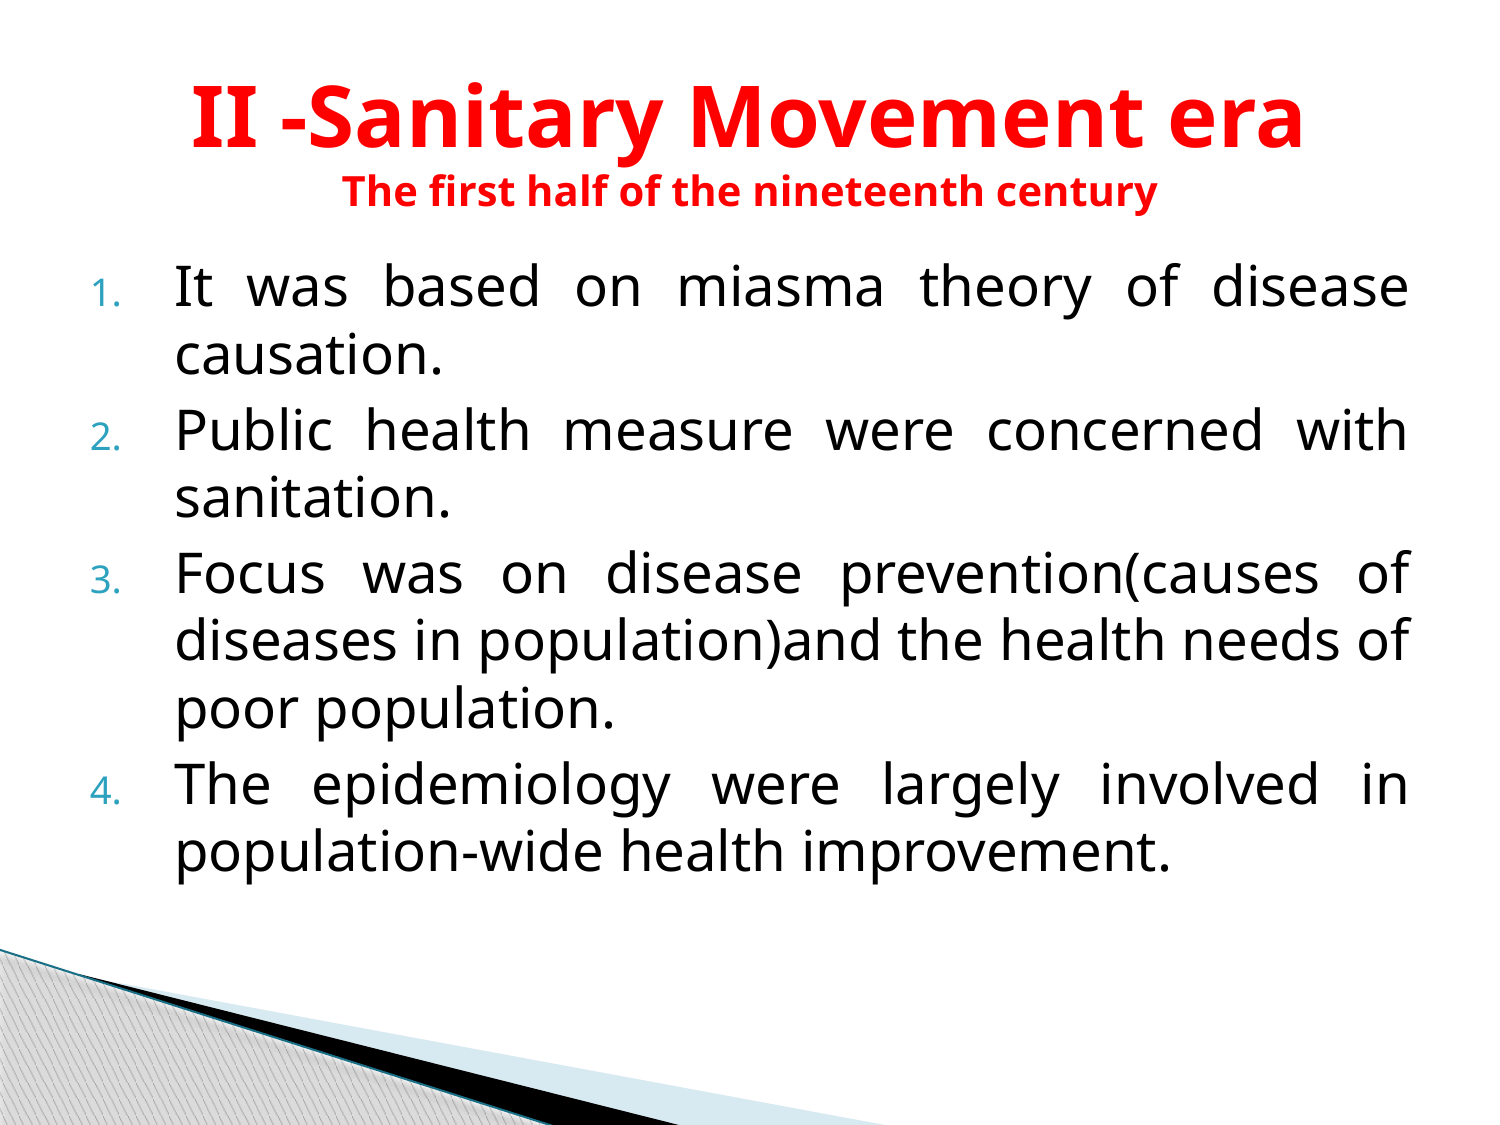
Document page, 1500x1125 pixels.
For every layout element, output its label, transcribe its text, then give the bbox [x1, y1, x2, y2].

list It was based on miasma theory of disease causation. Public health measure were concerned with sanitation. Focus was on disease prevention(causes of diseases in population)and the health needs of poor population. The epidemiology were largely involved in population-wide health improvement. [75, 243, 1425, 986]
title II -Sanitary Movement era The first half of the nineteenth century [75, 45, 1425, 233]
